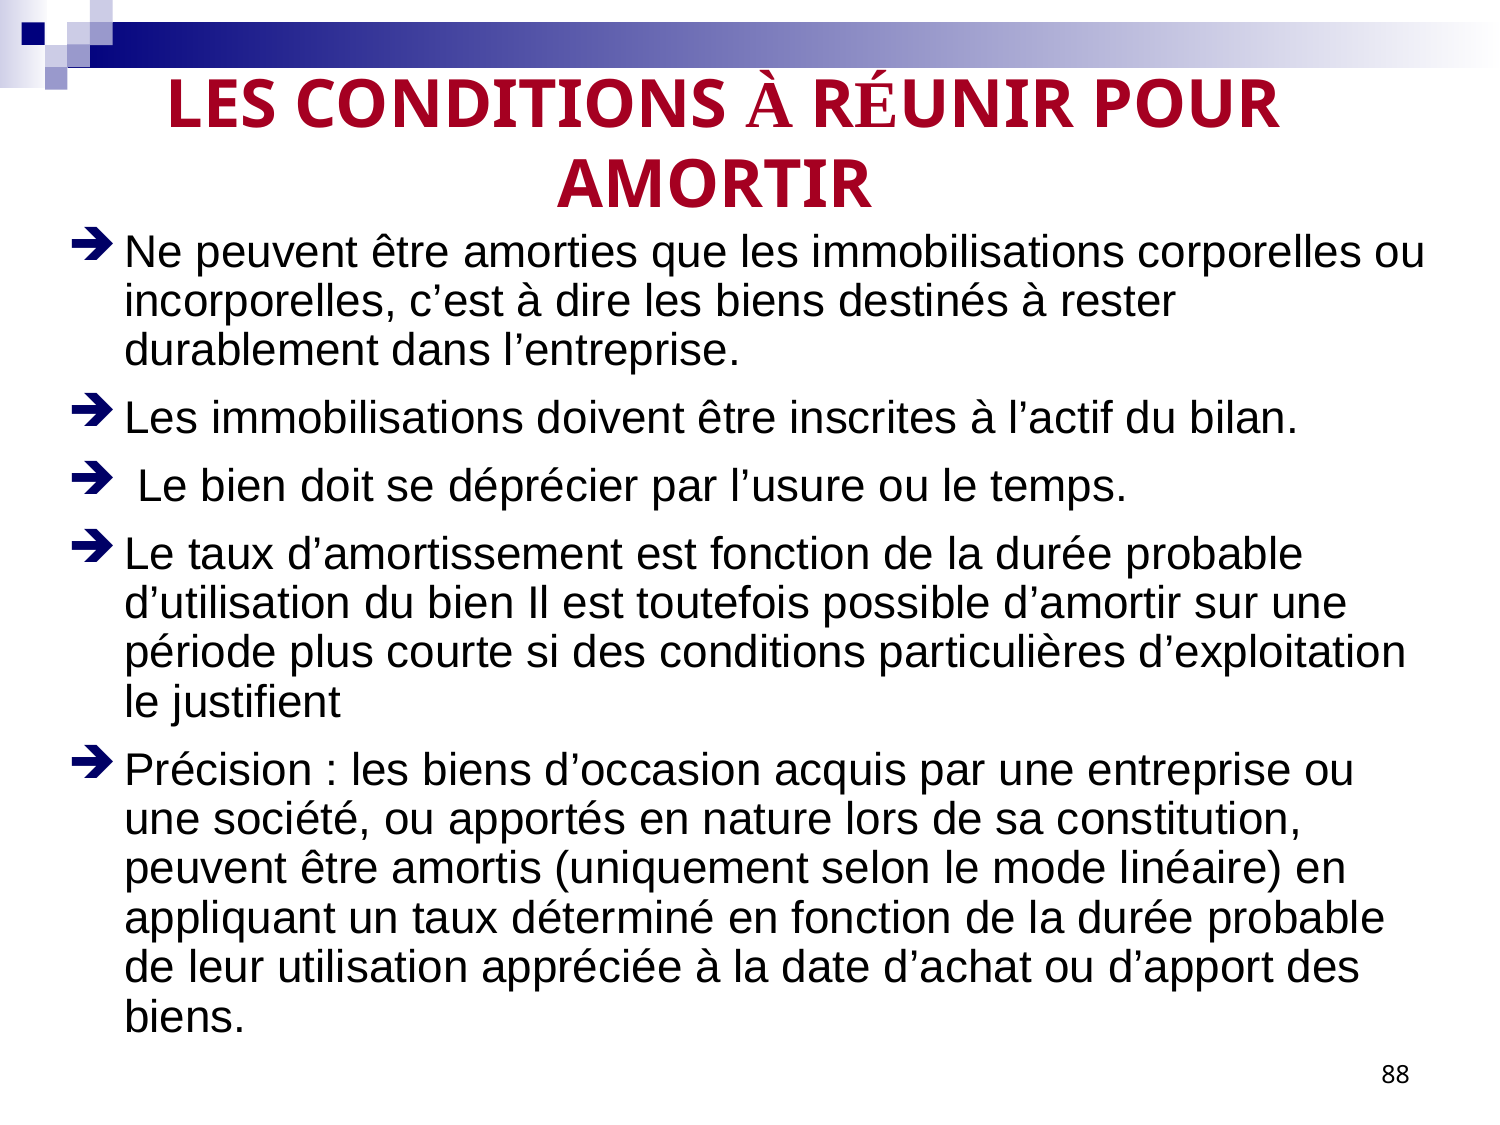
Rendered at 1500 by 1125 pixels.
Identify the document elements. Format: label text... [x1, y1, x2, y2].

title LES CONDITIONS À RÉUNIR POUR AMORTIR [0, 72, 1447, 209]
list Ne peuvent être amorties que les immobilisations corporelles ou incorporelles, c’est à dire les biens destinés à rester durablement dans l’entreprise. Les immobilisations doivent être inscrites à l’actif du bilan. Le bien doit se déprécier par l’usure ou le temps. Le taux d’amortissement est fonction de la durée probable d’utilisation du bien Il est toutefois possible d’amortir sur une période plus courte si des conditions particulières d’exploitation le justifient Précision : les biens d’occasion acquis par une entreprise ou une société, ou apportés en nature lors de sa constitution, peuvent être amortis (uniquement selon le mode linéaire) en appliquant un taux déterminé en fonction de la durée probable de leur utilisation appréciée à la date d’achat ou d’apport des biens. [53, 220, 1448, 1108]
